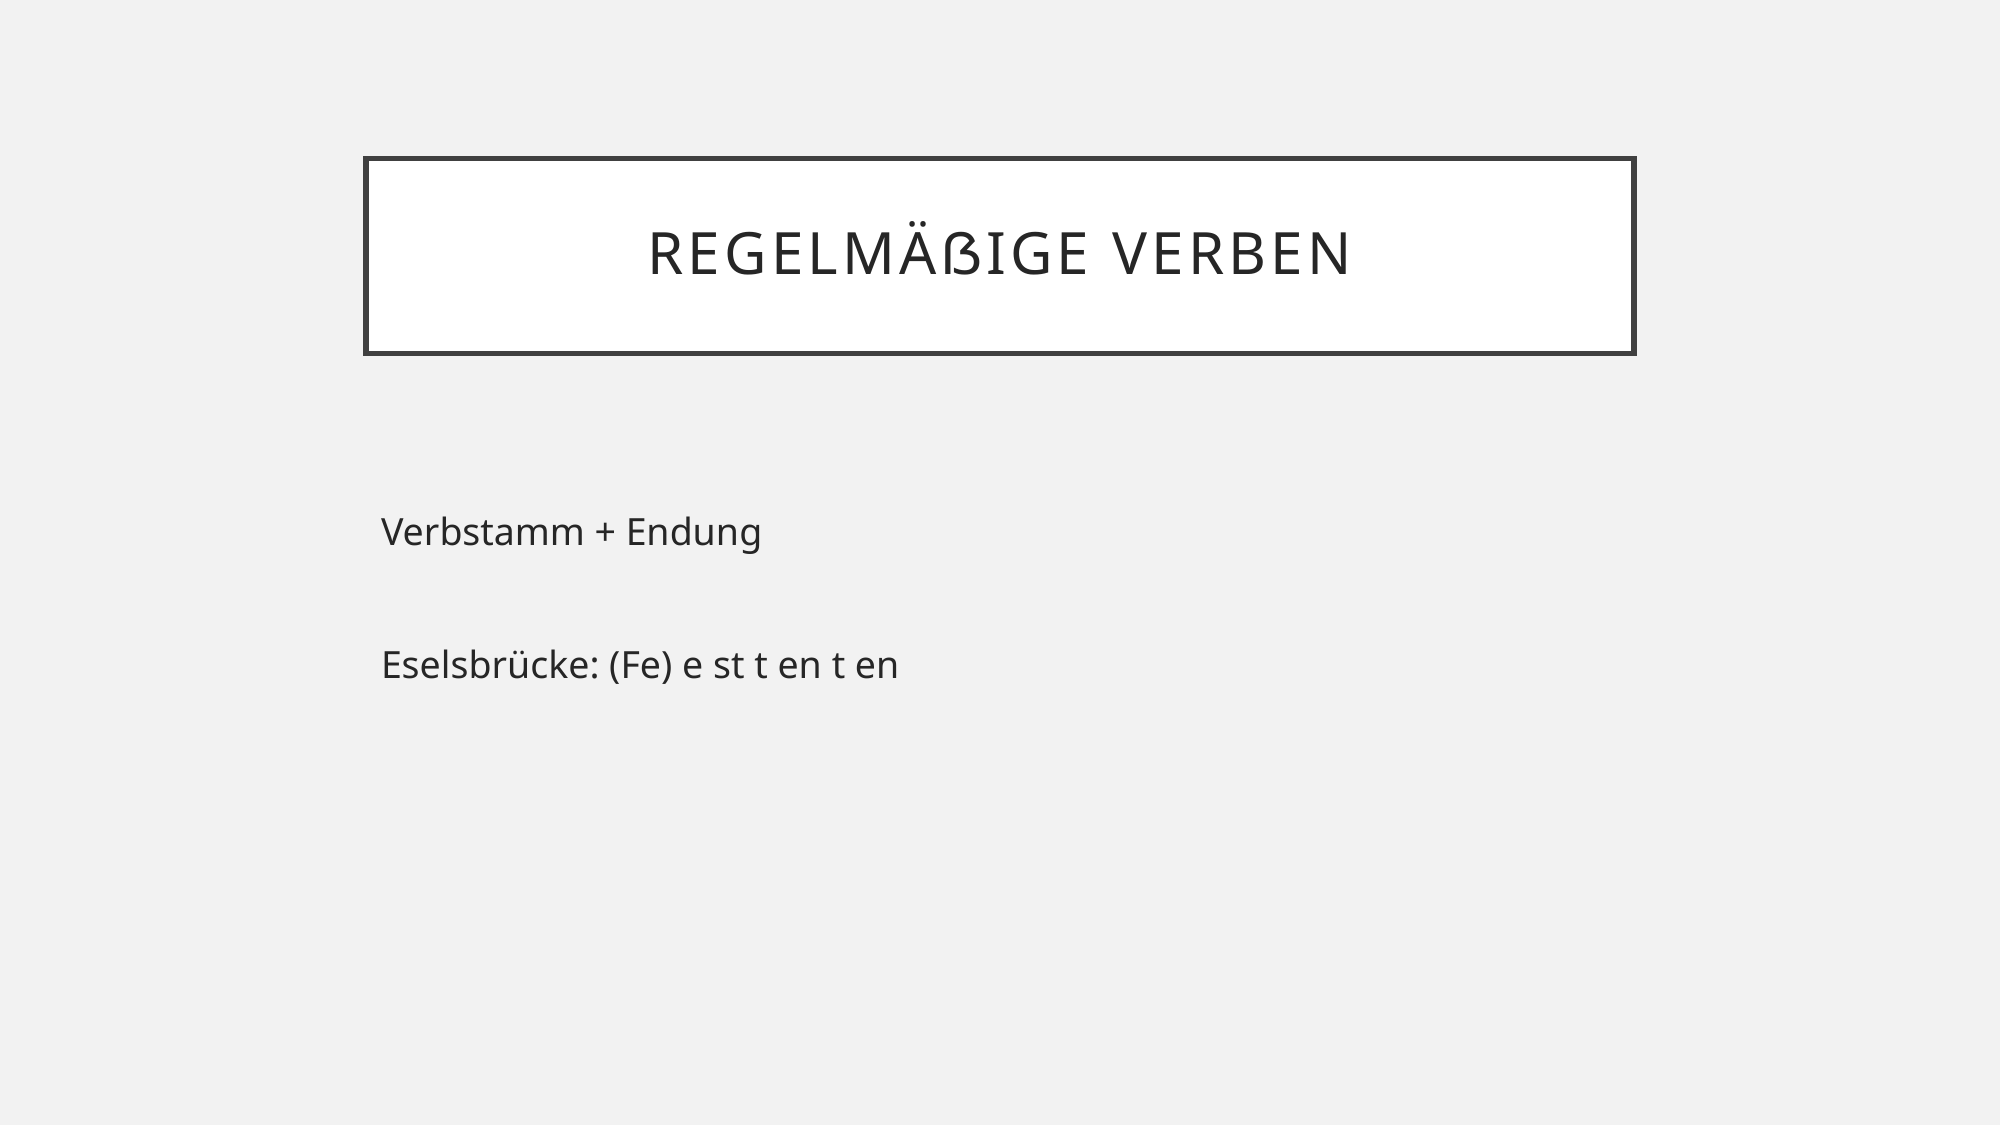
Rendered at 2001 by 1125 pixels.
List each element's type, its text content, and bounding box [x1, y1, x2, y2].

title Regelmäßige Verben [363, 156, 1637, 356]
list Verbstamm + Endung Eselsbrücke: (Fe) e st t en t en [366, 432, 1634, 942]
